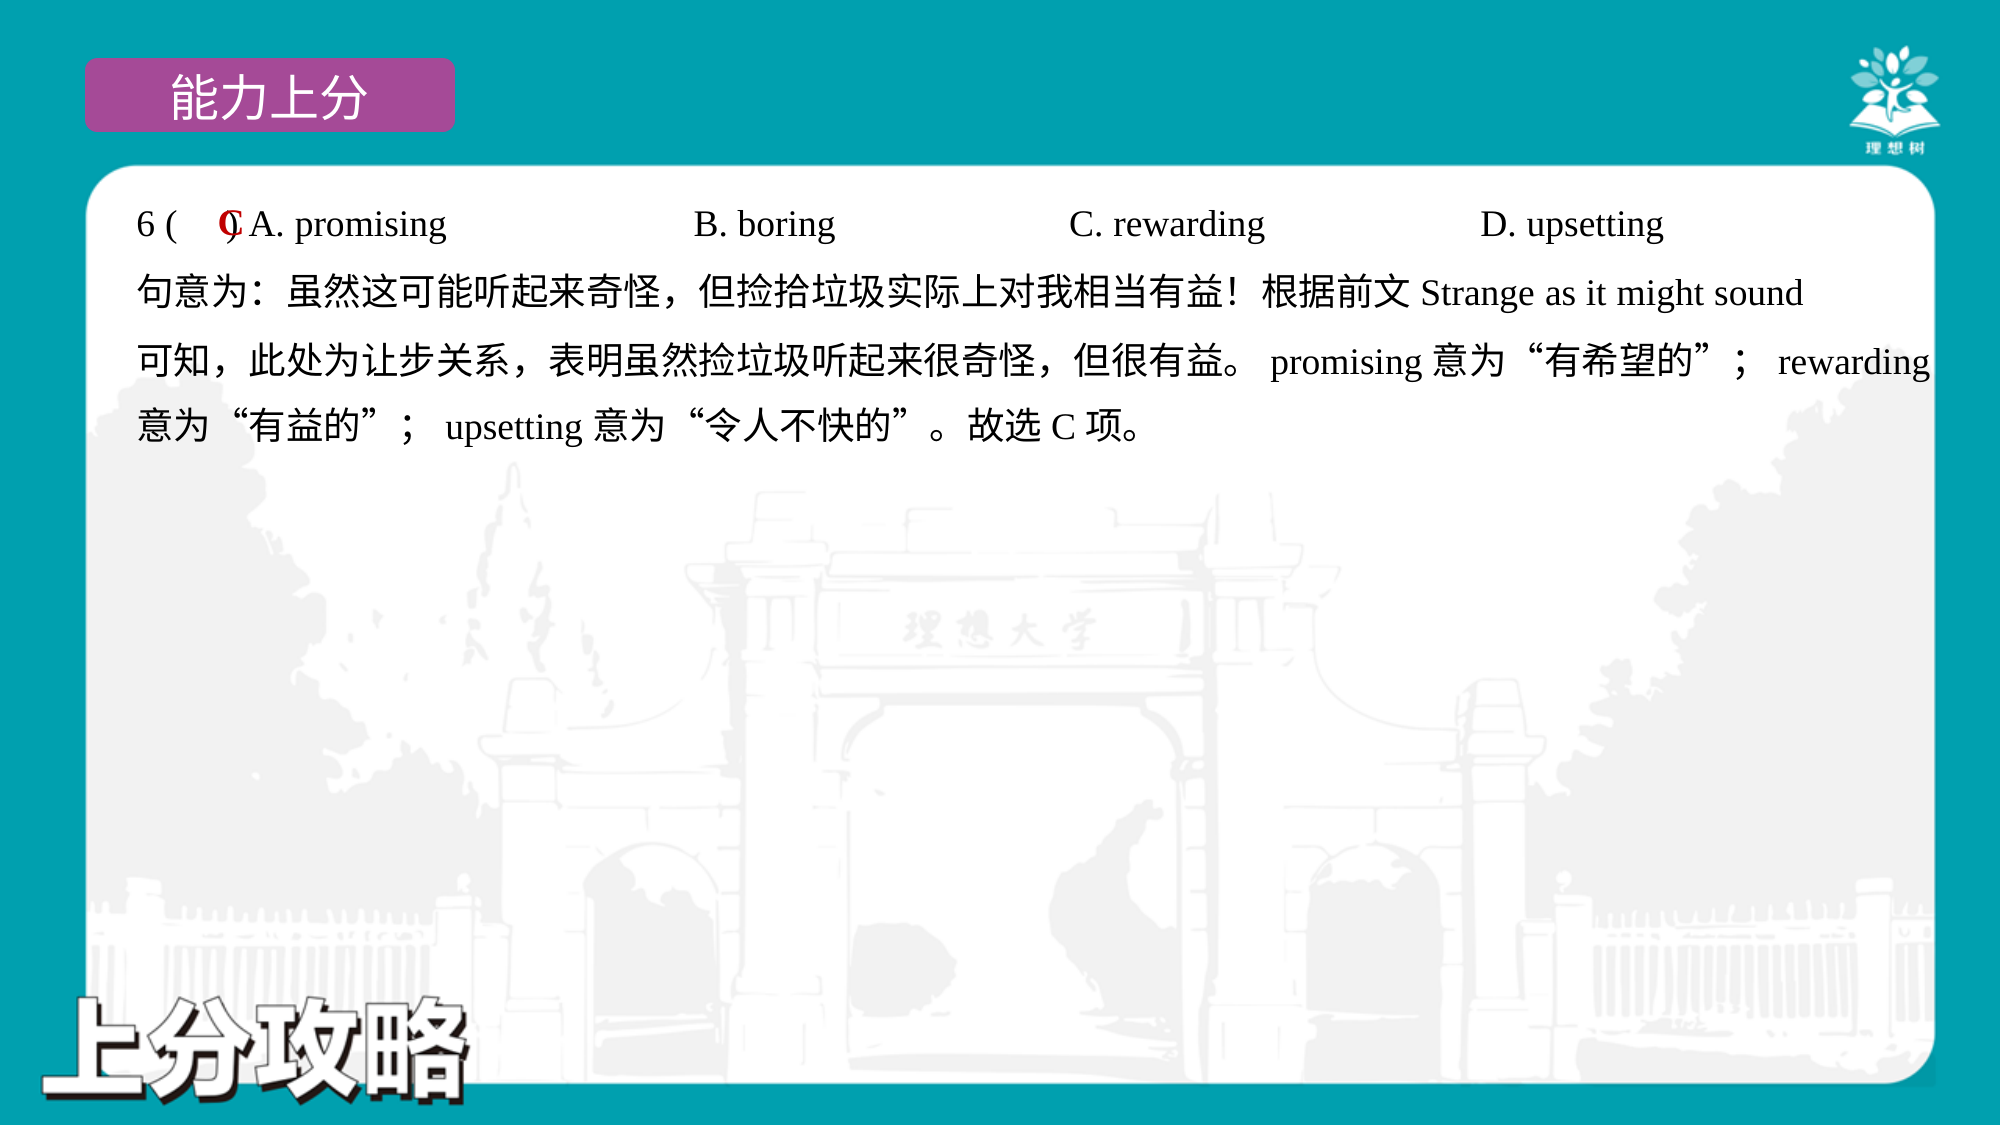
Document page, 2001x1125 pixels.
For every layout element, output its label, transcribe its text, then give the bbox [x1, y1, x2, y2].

text_box 句意为：虽然这可能听起来奇怪，但捡拾垃圾实际上对我相当有益！根据前文Strange as it might sound 可知，此处为让步关系，表明虽然捡垃圾听起来很奇怪，但很有益。promising意为“有希望的”；rewarding 意为“有益的”；upsetting意为“令人不快的”。故选C项。 [136, 244, 1865, 441]
picture [0, 0, 2000, 1125]
text_box 6 ( ) A. promising B. boring C. rewarding D. upsetting [136, 176, 1865, 237]
text_box C [204, 176, 259, 236]
